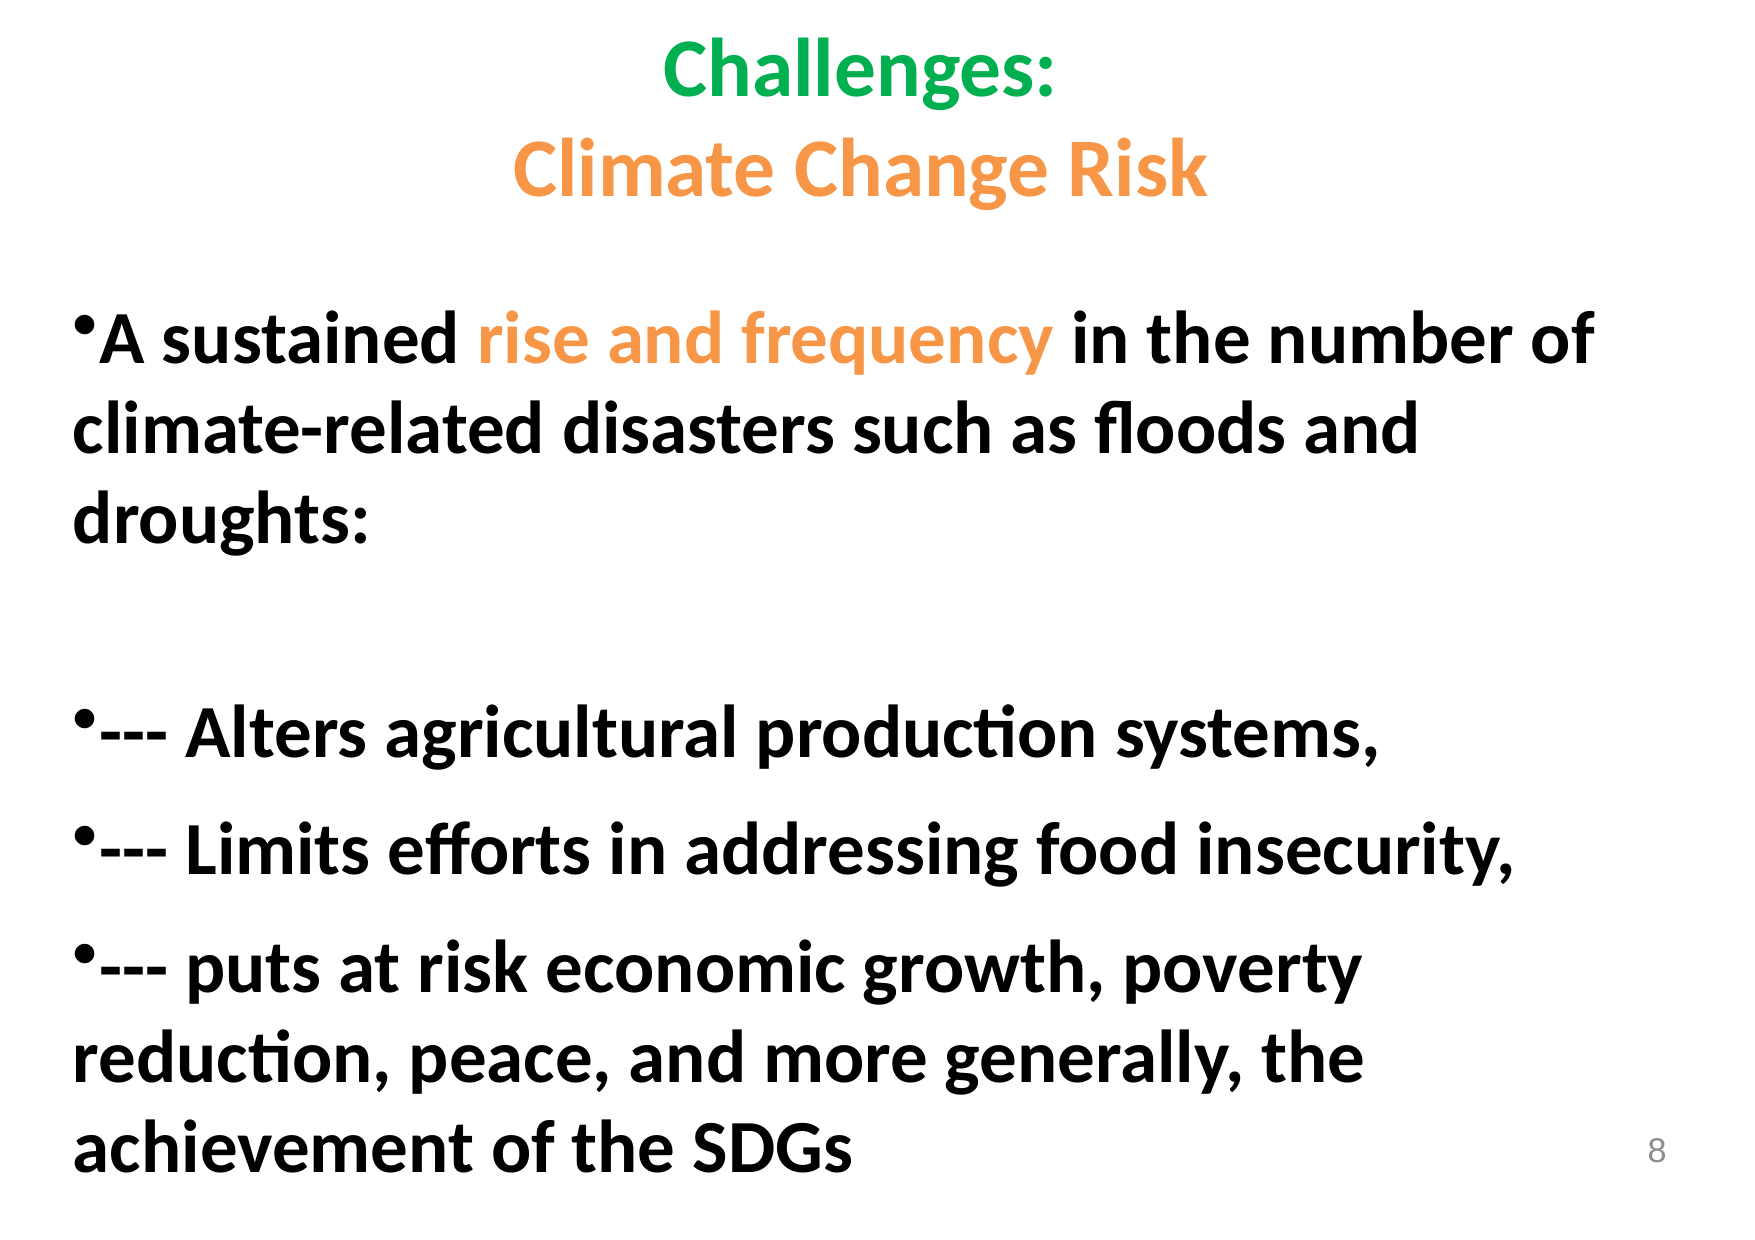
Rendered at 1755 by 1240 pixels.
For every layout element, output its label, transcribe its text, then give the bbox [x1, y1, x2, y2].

text_box Challenges: Climate Change Risk [57, 22, 1664, 204]
text_box A sustained rise and frequency in the number of climate-related disasters such as floods and droughts: --- Alters agricultural production systems, --- Limits efforts in addressing food insecurity, --- puts at risk economic growth, poverty reduction, peace, and more generally, the achievement of the SDGs [58, 281, 1715, 1240]
